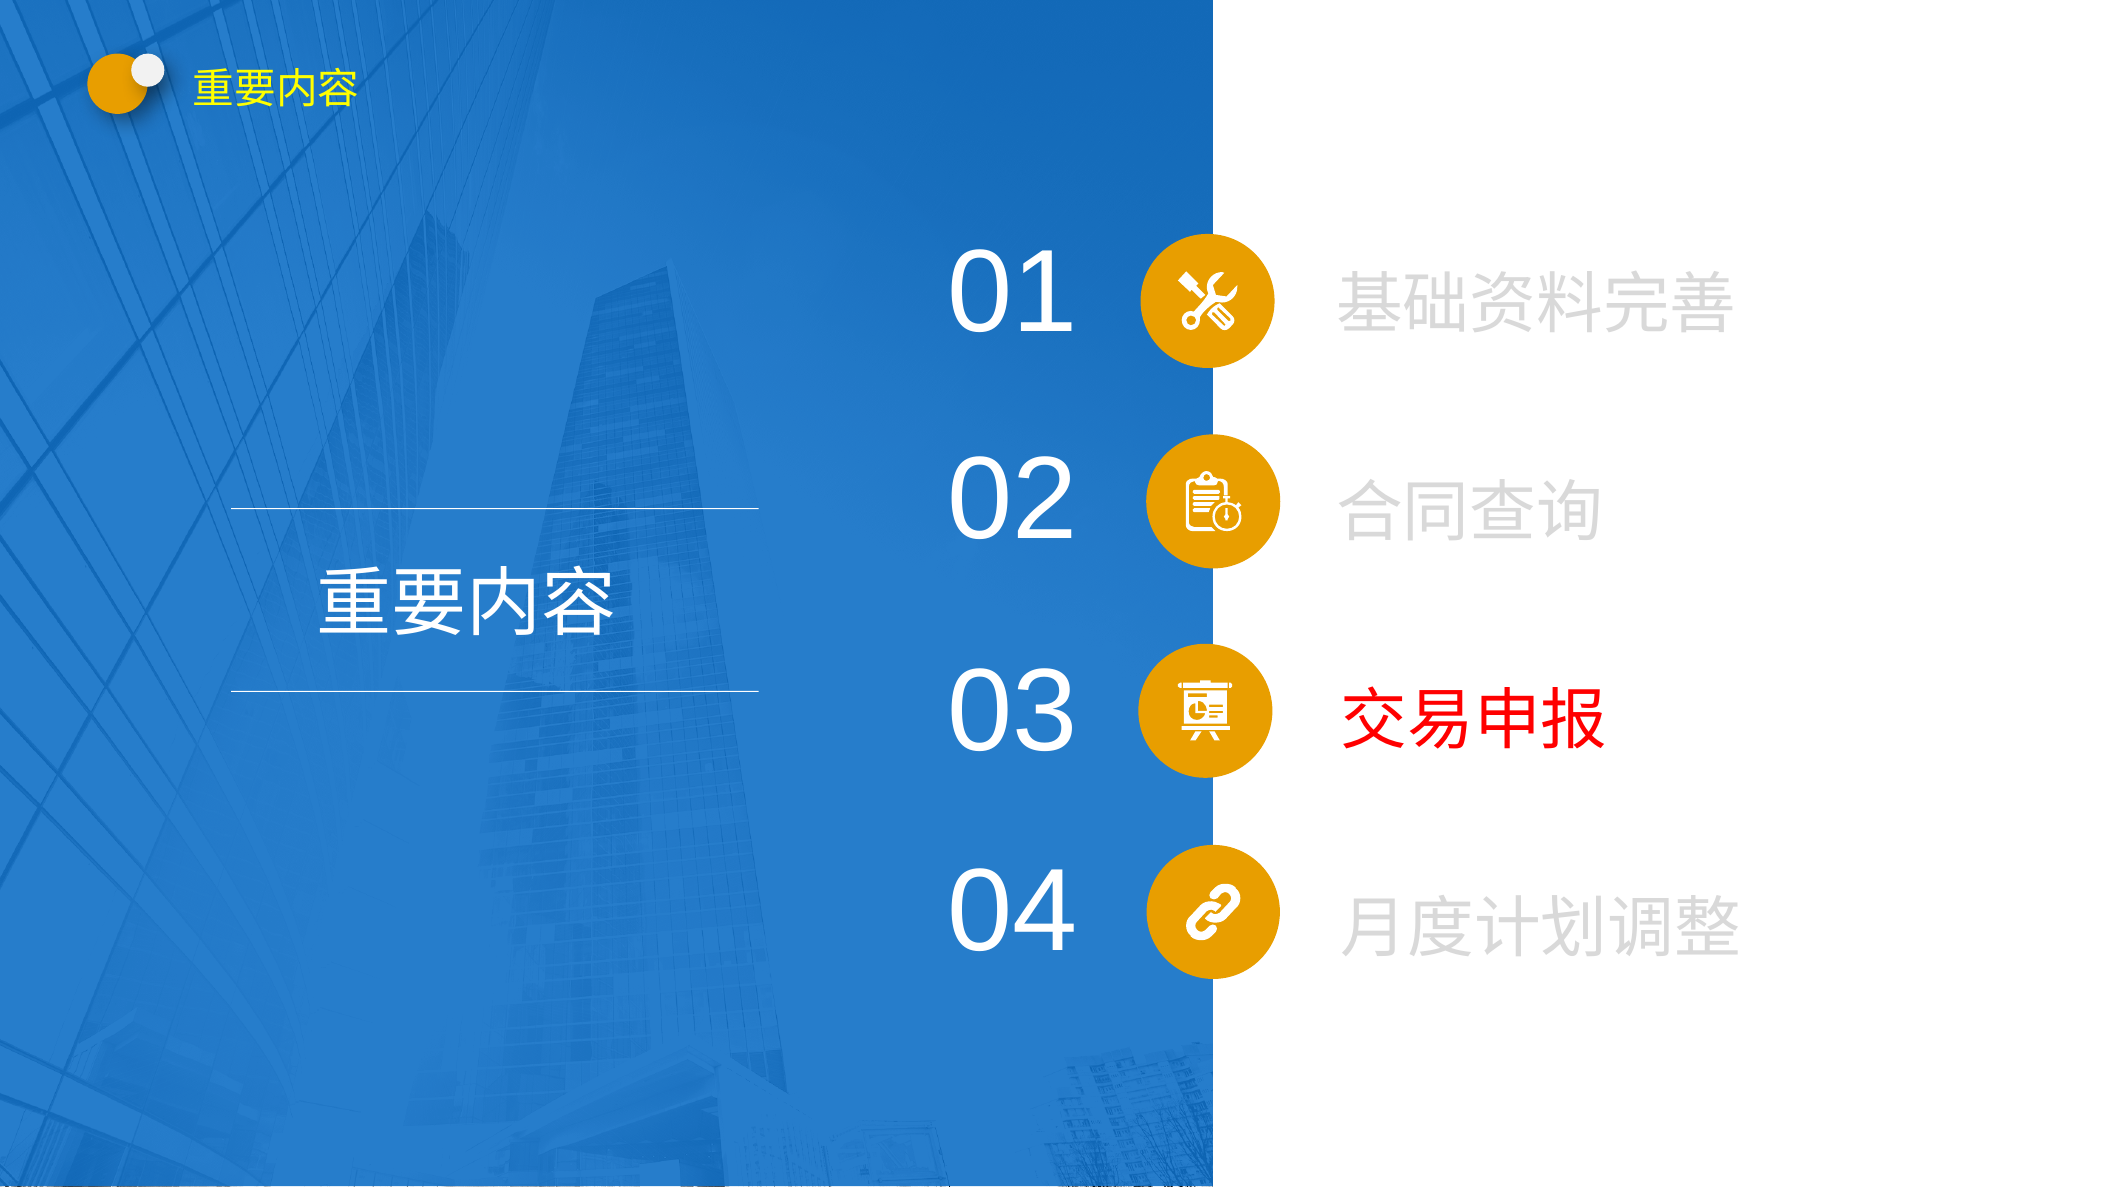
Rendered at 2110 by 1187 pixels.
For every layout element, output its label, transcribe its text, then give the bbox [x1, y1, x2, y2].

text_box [1140, 233, 1275, 368]
text_box 01 [932, 206, 1093, 362]
text_box 重要内容 [176, 53, 500, 114]
text_box 基础资料完善 [1336, 260, 1758, 341]
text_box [1138, 643, 1273, 778]
text_box [130, 52, 166, 88]
text_box 02 [932, 414, 1093, 570]
text_box [0, 0, 1213, 1187]
text_box 交易申报 [1340, 676, 1762, 757]
text_box 03 [932, 625, 1093, 781]
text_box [1146, 434, 1281, 569]
text_box 重要内容 [315, 554, 617, 645]
text_box 04 [932, 825, 1093, 982]
text_box [86, 52, 142, 115]
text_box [1146, 844, 1280, 979]
text_box 月度计划调整 [1340, 884, 1762, 965]
text_box 合同查询 [1336, 468, 1758, 549]
